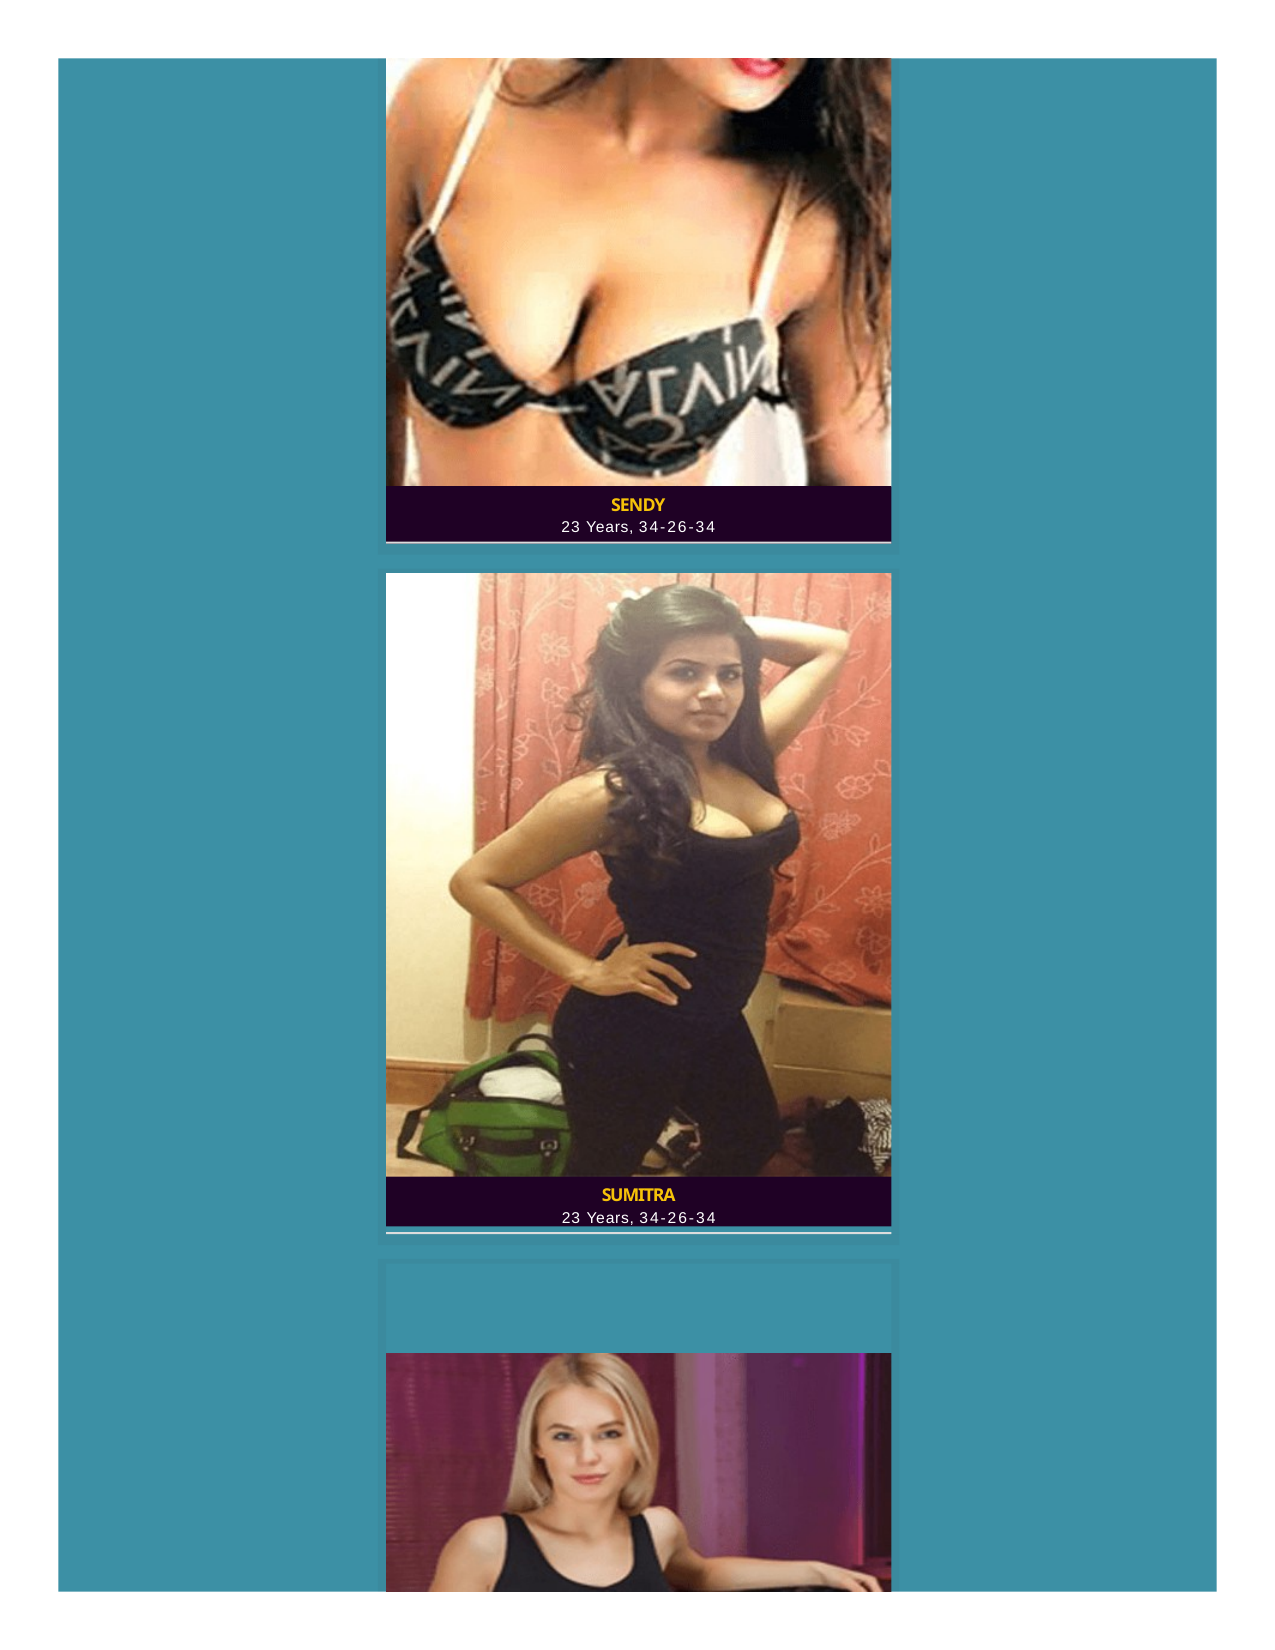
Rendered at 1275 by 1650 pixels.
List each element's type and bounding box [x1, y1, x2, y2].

text_box [58, 58, 1217, 1592]
text_box [377, 1258, 900, 1592]
text_box [377, 568, 900, 1246]
